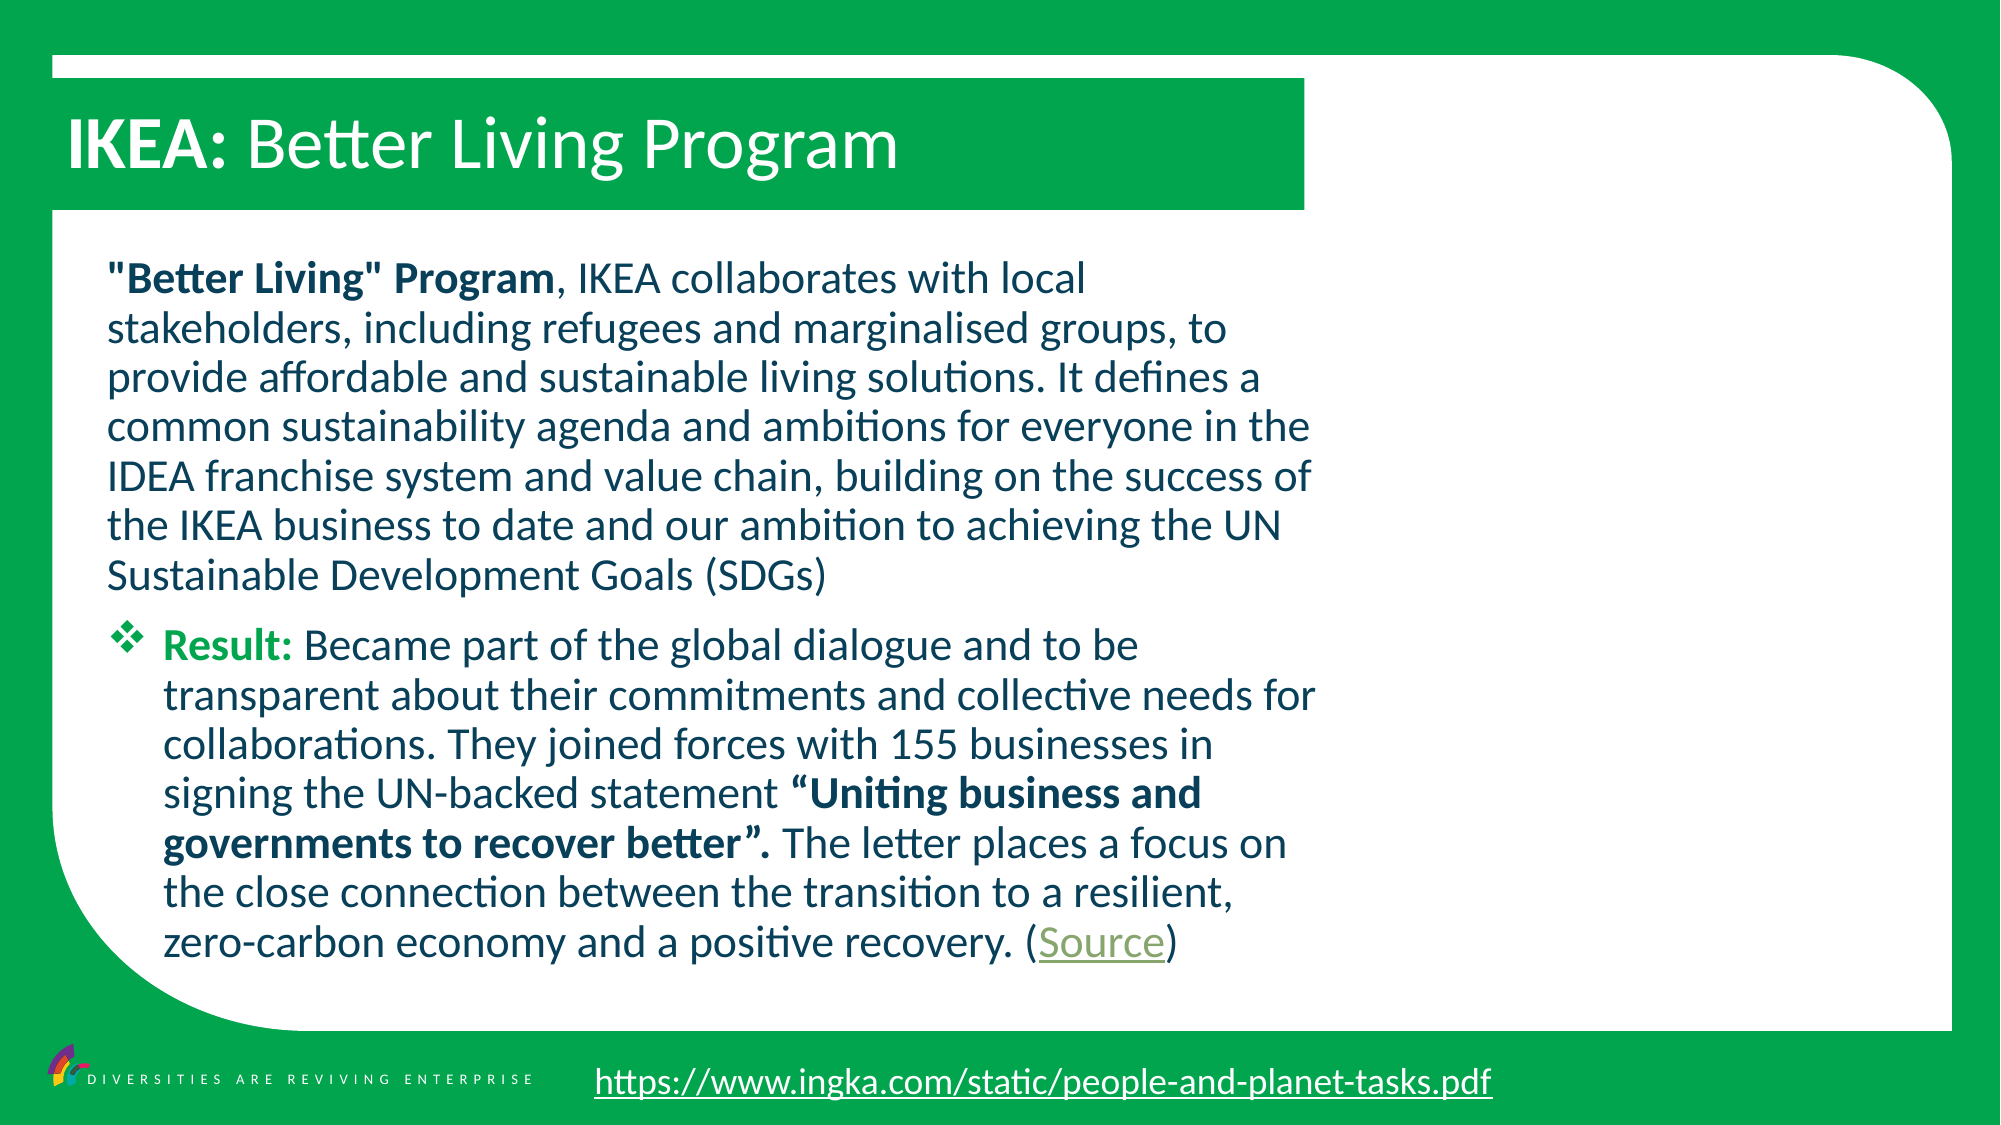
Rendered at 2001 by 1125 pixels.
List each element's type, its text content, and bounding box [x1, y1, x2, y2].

list IKEA: Better Living Program [51, 78, 1305, 210]
text_box https://www.ingka.com/static/people-and-planet-tasks.pdf [579, 1049, 1580, 1110]
list "Better Living" Program, IKEA collaborates with local stakeholders, including refugees and marginalised groups, to provide affordable and sustainable living solutions. It defines a common sustainability agenda and ambitions for everyone in the IDEA franchise system and value chain, building on the success of the IKEA business to date and our ambition to achieving the UN Sustainable Development Goals (SDGs) Result: Became part of the global dialogue and to be transparent about their commitments and collective needs for collaborations. They joined forces with 155 businesses in signing the UN-backed statement “Uniting business and governments to recover better”. The letter places a focus on the close connection between the transition to a resilient, zero-carbon economy and a positive recovery. (Source) [92, 246, 1346, 879]
